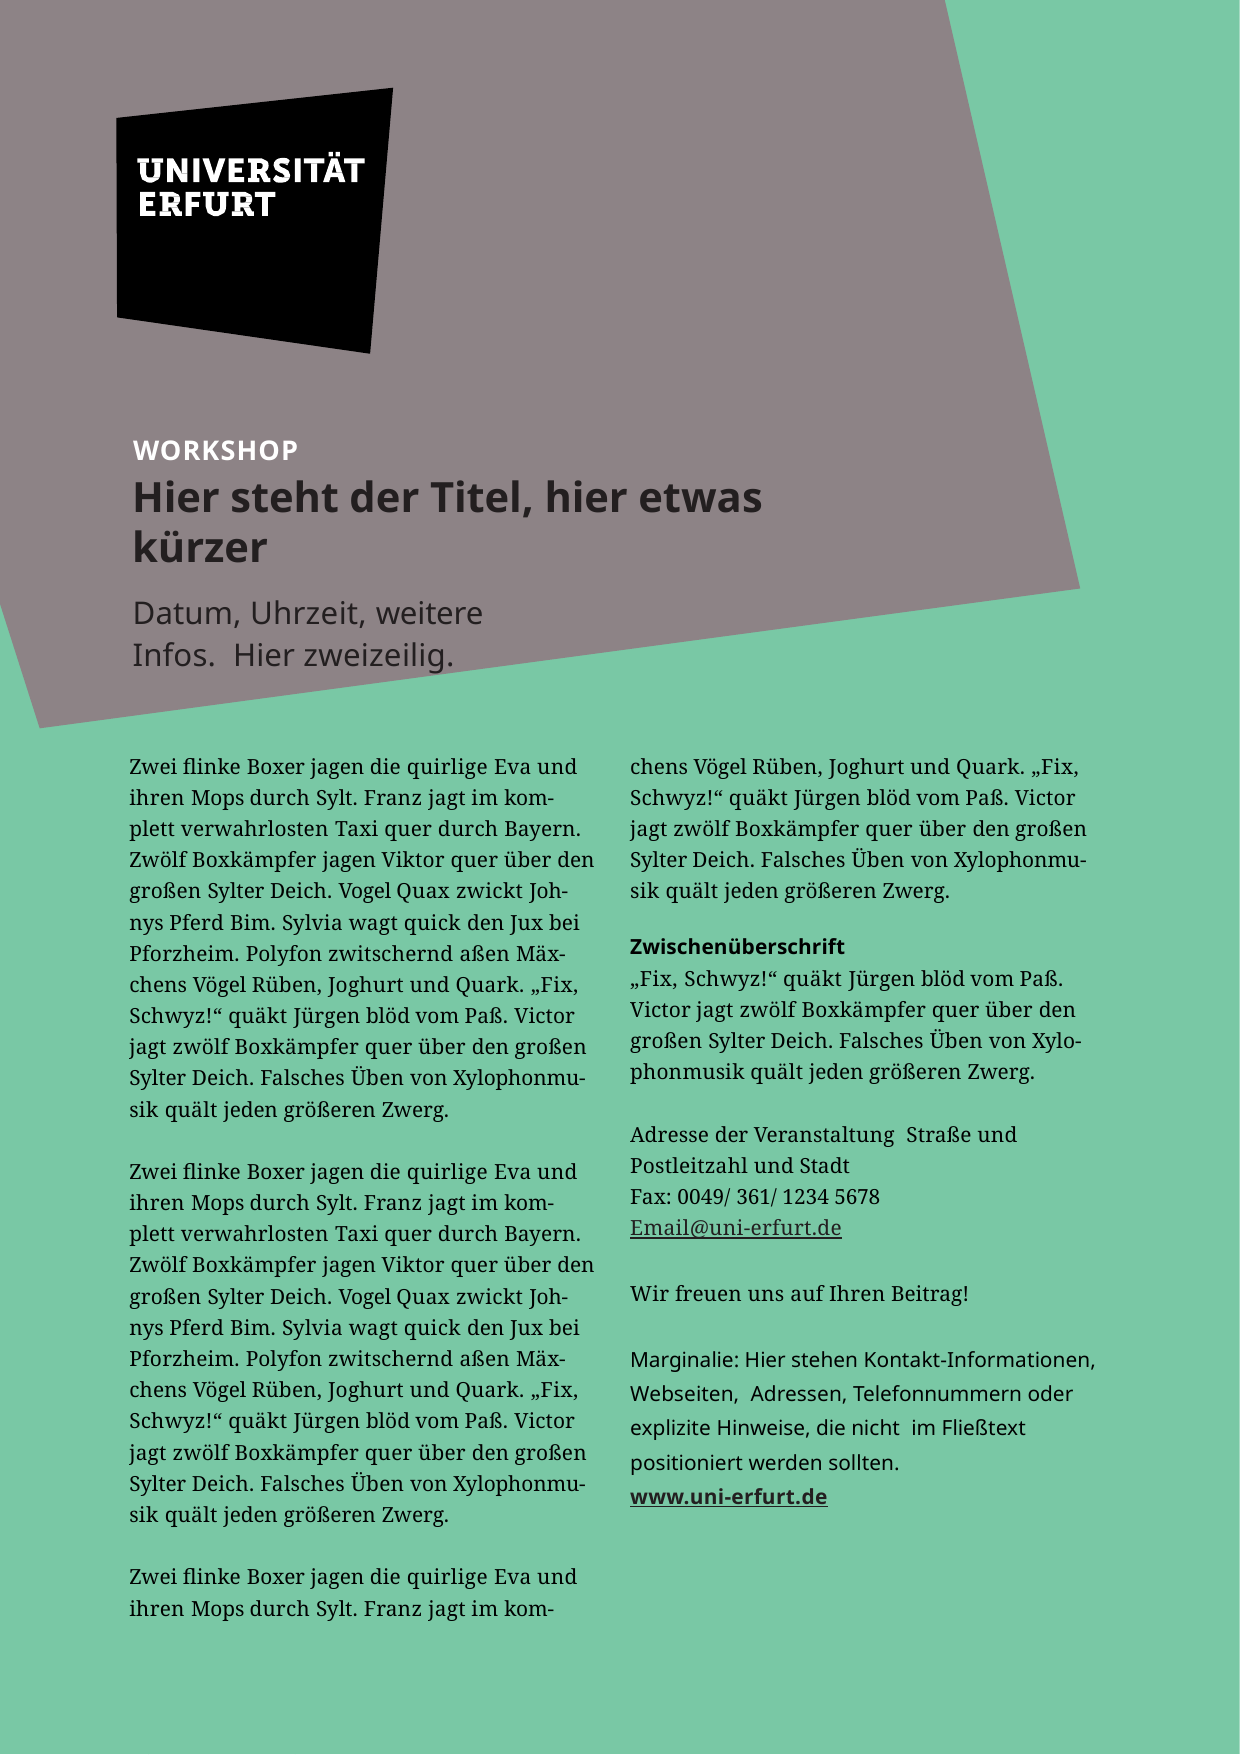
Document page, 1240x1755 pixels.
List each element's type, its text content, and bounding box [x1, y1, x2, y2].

text_box Zwei flinke Boxer jagen die quirlige Eva und ihren Mops durch Sylt. Franz jagt im kom- plett verwahrlosten Taxi quer durch Bayern. Zwölf Boxkämpfer jagen Viktor quer über den großen Sylter Deich. Vogel Quax zwickt Joh- nys Pferd Bim. Sylvia wagt quick den Jux bei Pforzheim. Polyfon zwitschernd aßen Mäx- chens Vögel Rüben, Joghurt und Quark. „Fix, Schwyz!“ quäkt Jürgen blöd vom Paß. Victor jagt zwölf Boxkämpfer quer über den großen Sylter Deich. Falsches Üben von Xylophonmu- sik quält jeden größeren Zwerg. Zwei flinke Boxer jagen die quirlige Eva und ihren Mops durch Sylt. Franz jagt im kom- plett verwahrlosten Taxi quer durch Bayern. Zwölf Boxkämpfer jagen Viktor quer über den großen Sylter Deich. Vogel Quax zwickt Joh- nys Pferd Bim. Sylvia wagt quick den Jux bei Pforzheim. Polyfon zwitschernd aßen Mäx- chens Vögel Rüben, Joghurt und Quark. „Fix, Schwyz!“ quäkt Jürgen blöd vom Paß. Victor jagt zwölf Boxkämpfer quer über den großen Sylter Deich. Falsches Üben von Xylophonmu- sik quält jeden größeren Zwerg. Zwei flinke Boxer jagen die quirlige Eva und ihren Mops durch Sylt. Franz jagt im kom- Pforzheim. Polyfon zwitschernd aßen Mäx- chens Vögel Rüben, Joghurt und Quark. „Fix, Schwyz!“ quäkt Jürgen blöd vom Paß. Victor jagt zwölf Boxkämpfer quer über den großen Sylter Deich. Falsches Üben von Xylophonmu- sik quält jeden größeren Zwerg. Zwischenüberschrift „Fix, Schwyz!“ quäkt Jürgen blöd vom Paß. Victor jagt zwölf Boxkämpfer quer über den großen Sylter Deich. Falsches Üben von Xylo- phonmusik quält jeden größeren Zwerg. Adresse der Veranstaltung Straße und Postleitzahl und Stadt Fax: 0049/ 361/ 1234 5678 Email@uni-erfurt.de Wir freuen uns auf Ihren Beitrag! Marginalie: Hier stehen Kontakt-Informationen, Webseiten, Adressen, Telefonnummern oder explizite Hinweise, die nicht im Fließtext positioniert werden sollten. www.uni-erfurt.de [112, 739, 1120, 1755]
text_box WORKSHOP Hier steht der Titel, hier etwas kürzer Datum, Uhrzeit, weitere Infos. Hier zweizeilig. [130, 433, 845, 673]
